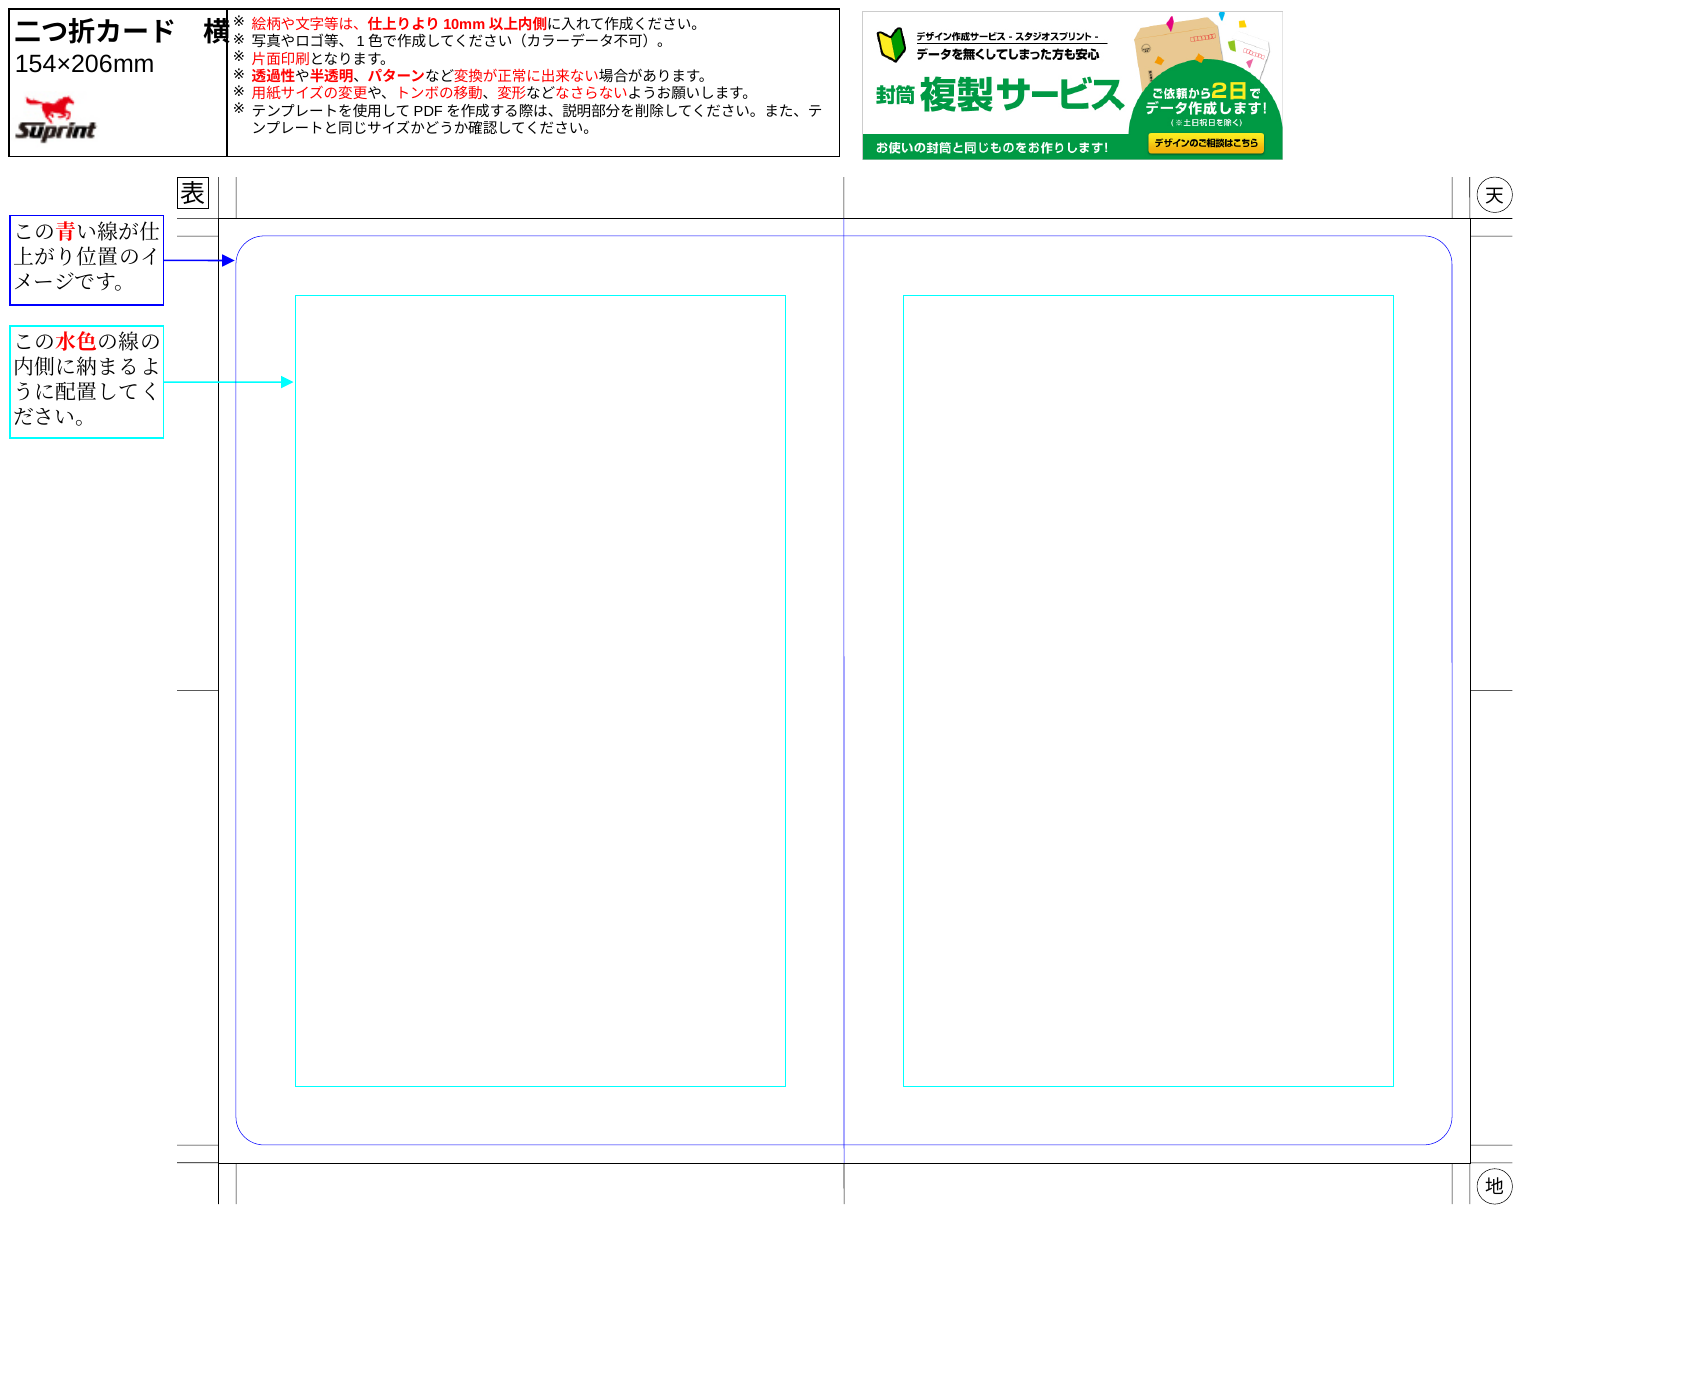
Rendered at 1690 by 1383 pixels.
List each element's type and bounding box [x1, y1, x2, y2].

picture [862, 11, 1283, 160]
picture [11, 91, 101, 148]
